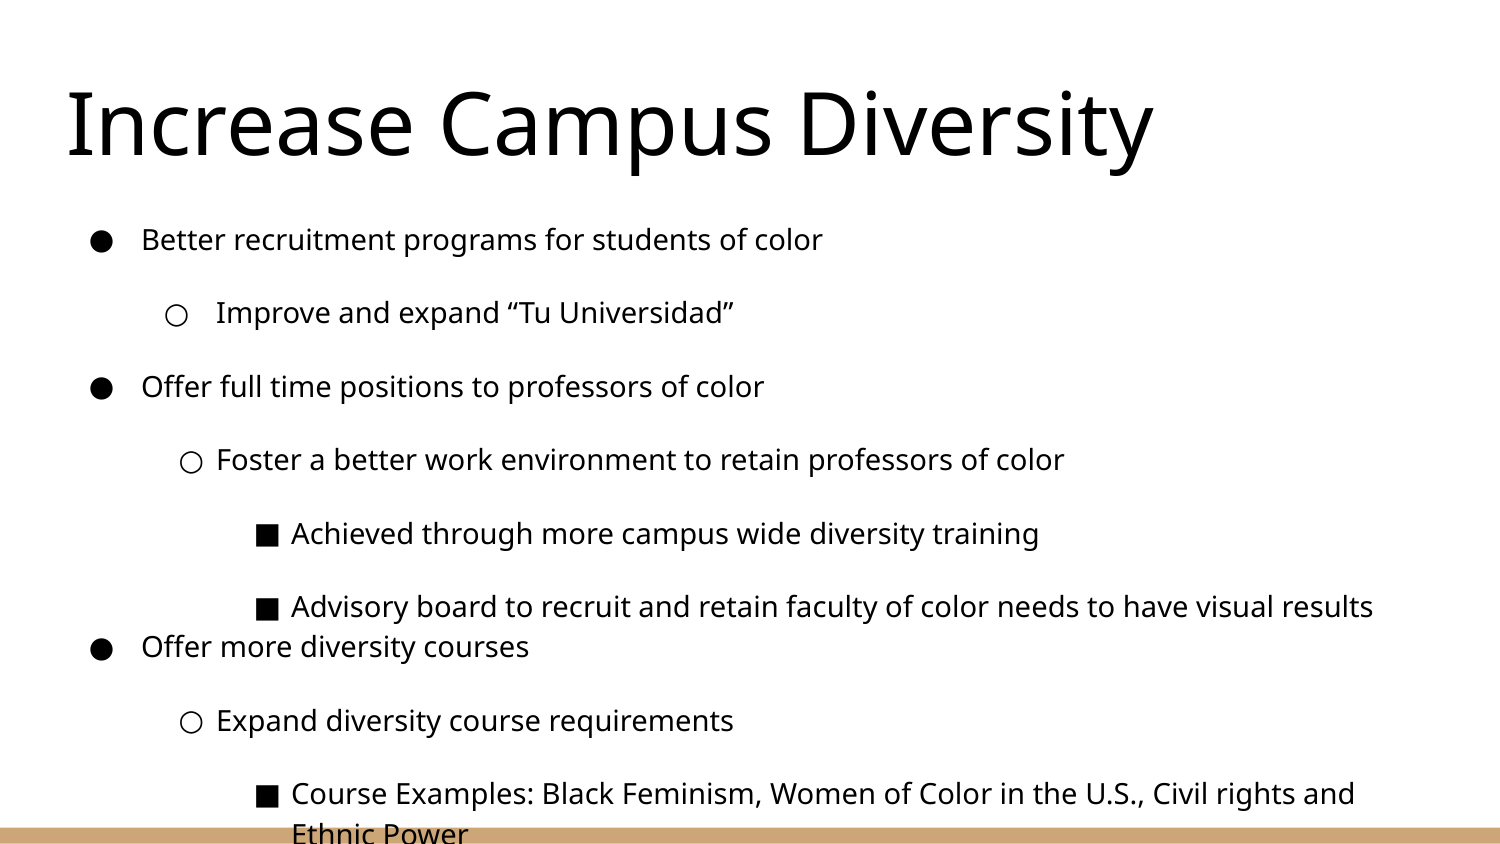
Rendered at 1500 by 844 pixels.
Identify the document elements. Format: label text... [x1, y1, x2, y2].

list Better recruitment programs for students of color Improve and expand “Tu Universidad” Offer full time positions to professors of color Foster a better work environment to retain professors of color Achieved through more campus wide diversity training Advisory board to recruit and retain faculty of color needs to have visual results Offer more diversity courses Expand diversity course requirements Course Examples: Black Feminism, Women of Color in the U.S., Civil rights and Ethnic Power [51, 200, 1449, 752]
title Increase Campus Diversity [51, 51, 1449, 189]
